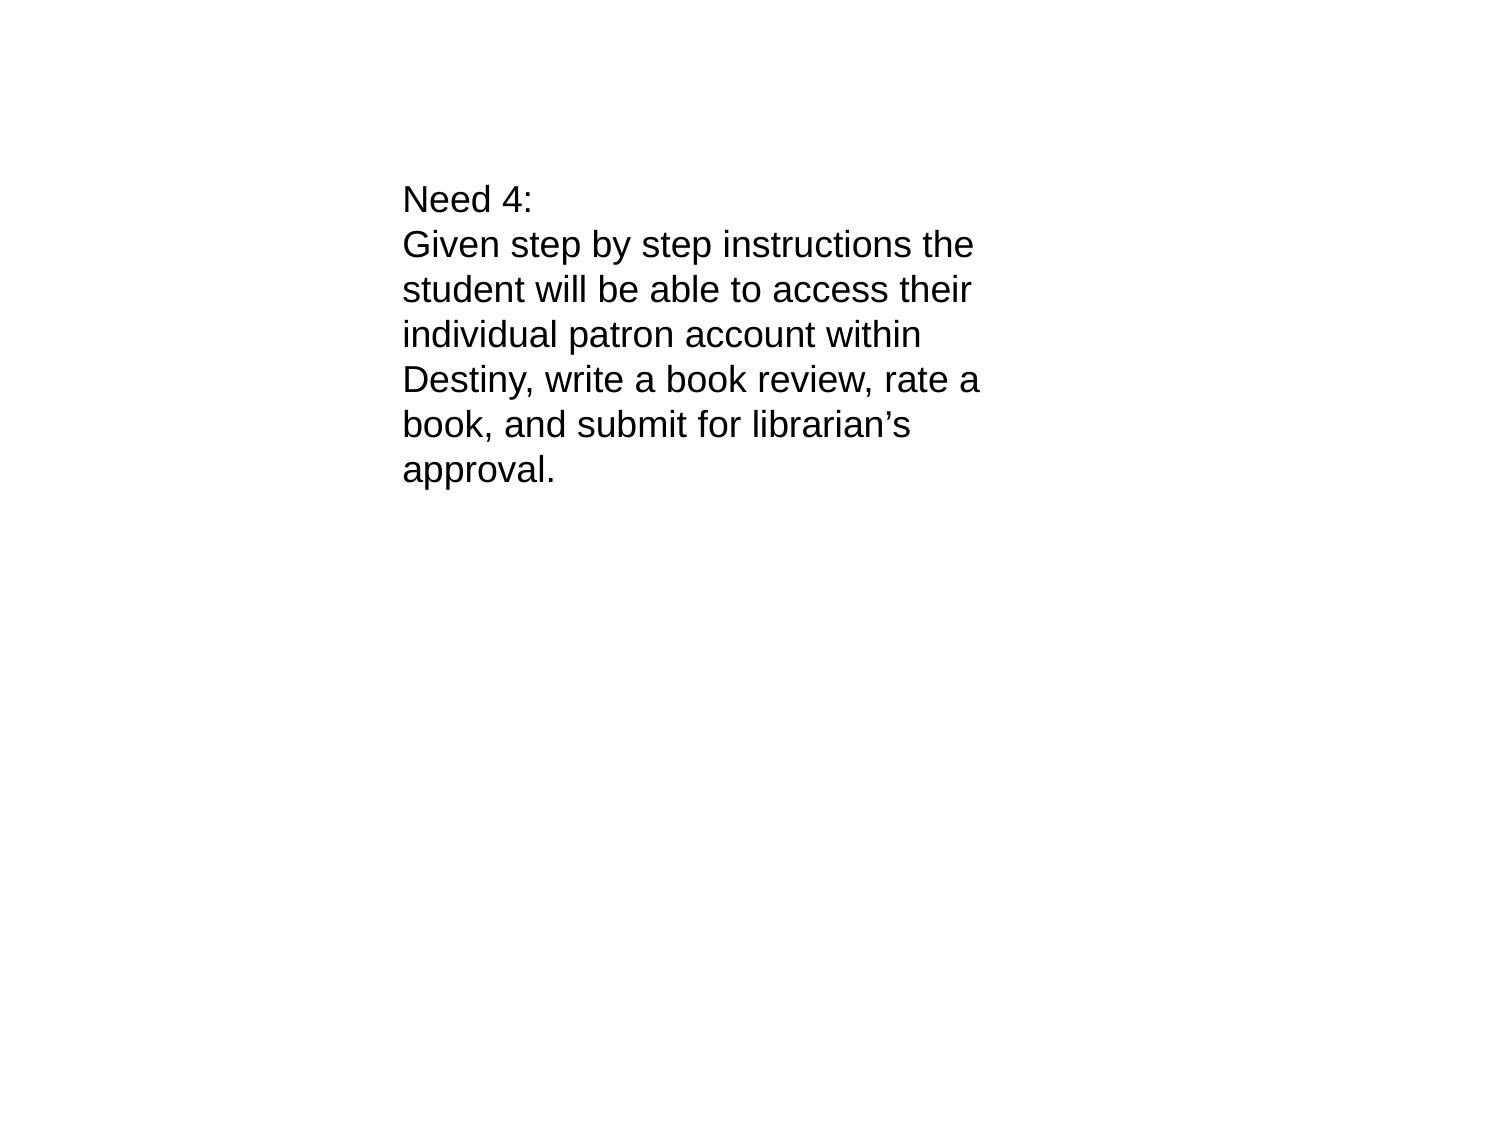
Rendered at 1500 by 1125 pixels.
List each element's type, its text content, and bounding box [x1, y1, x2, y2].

text_box Need 4: Given step by step instructions the student will be able to access their individual patron account within Destiny, write a book review, rate a book, and submit for librarian’s approval. [387, 167, 1075, 498]
